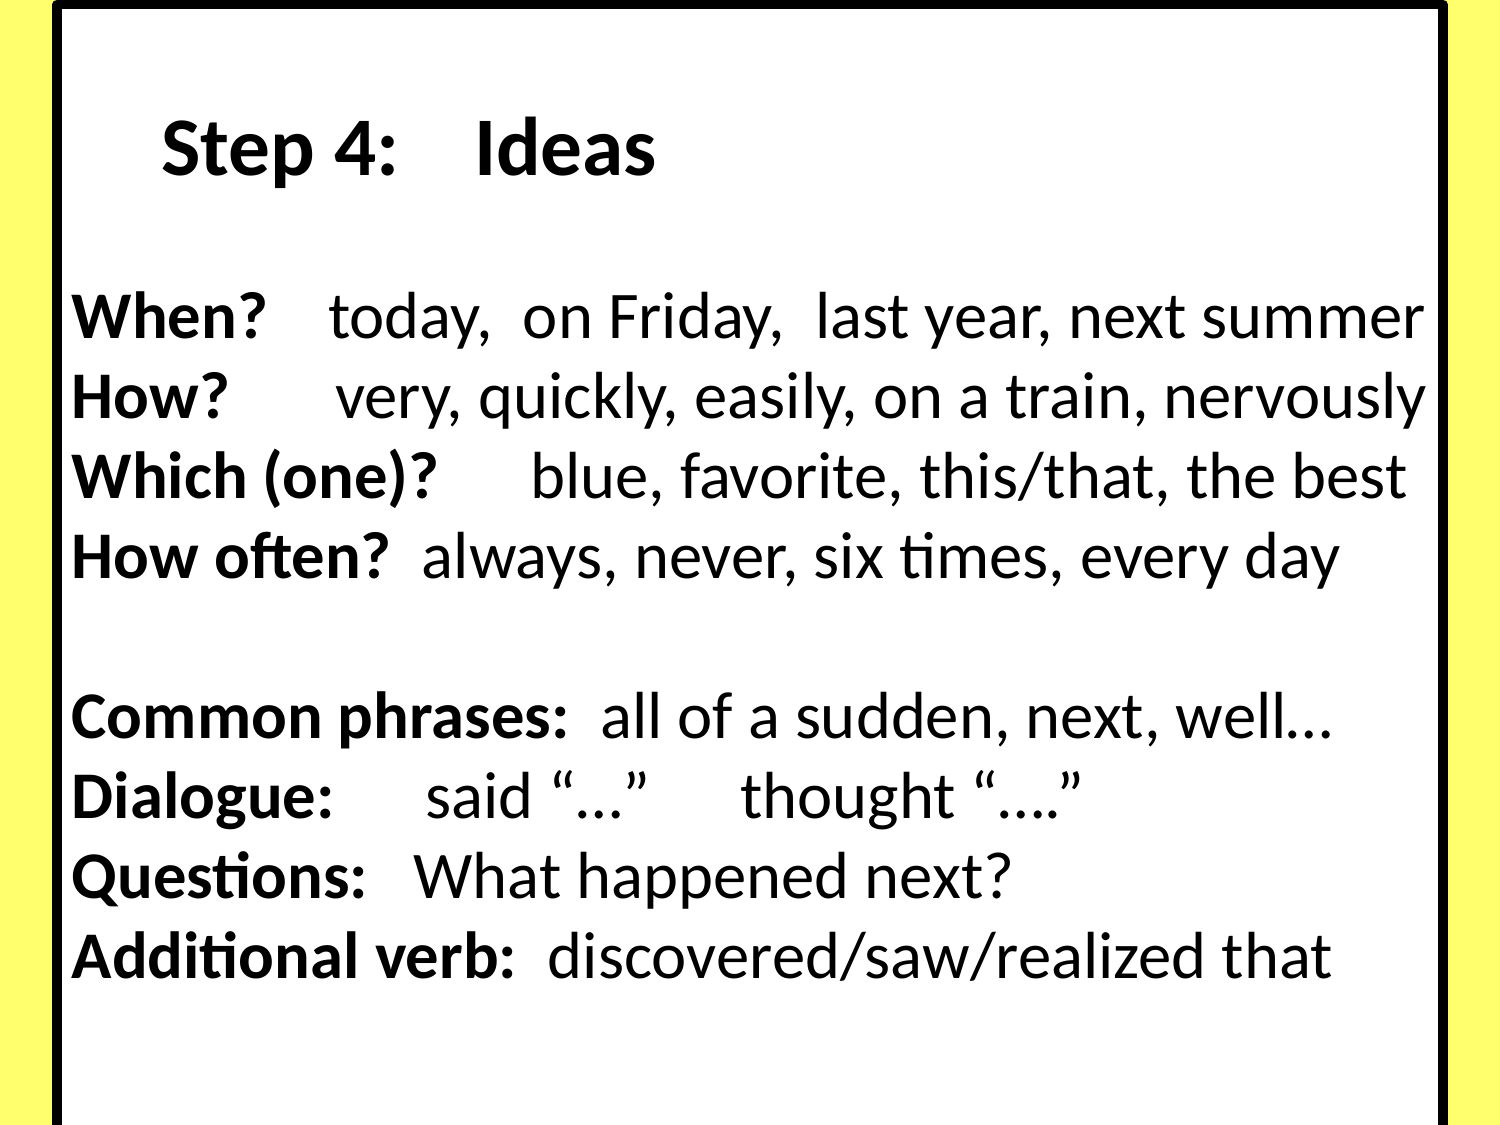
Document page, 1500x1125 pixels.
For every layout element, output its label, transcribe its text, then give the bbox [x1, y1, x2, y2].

text_box Step 4: Ideas When? today, on Friday, last year, next summer How? very, quickly, easily, on a train, nervously Which (one)? blue, favorite, this/that, the best How often? always, never, six times, every day Common phrases: all of a sudden, next, well… Dialogue: said “…” thought “….” Questions: What happened next? Additional verb: discovered/saw/realized that [56, 4, 1443, 1125]
